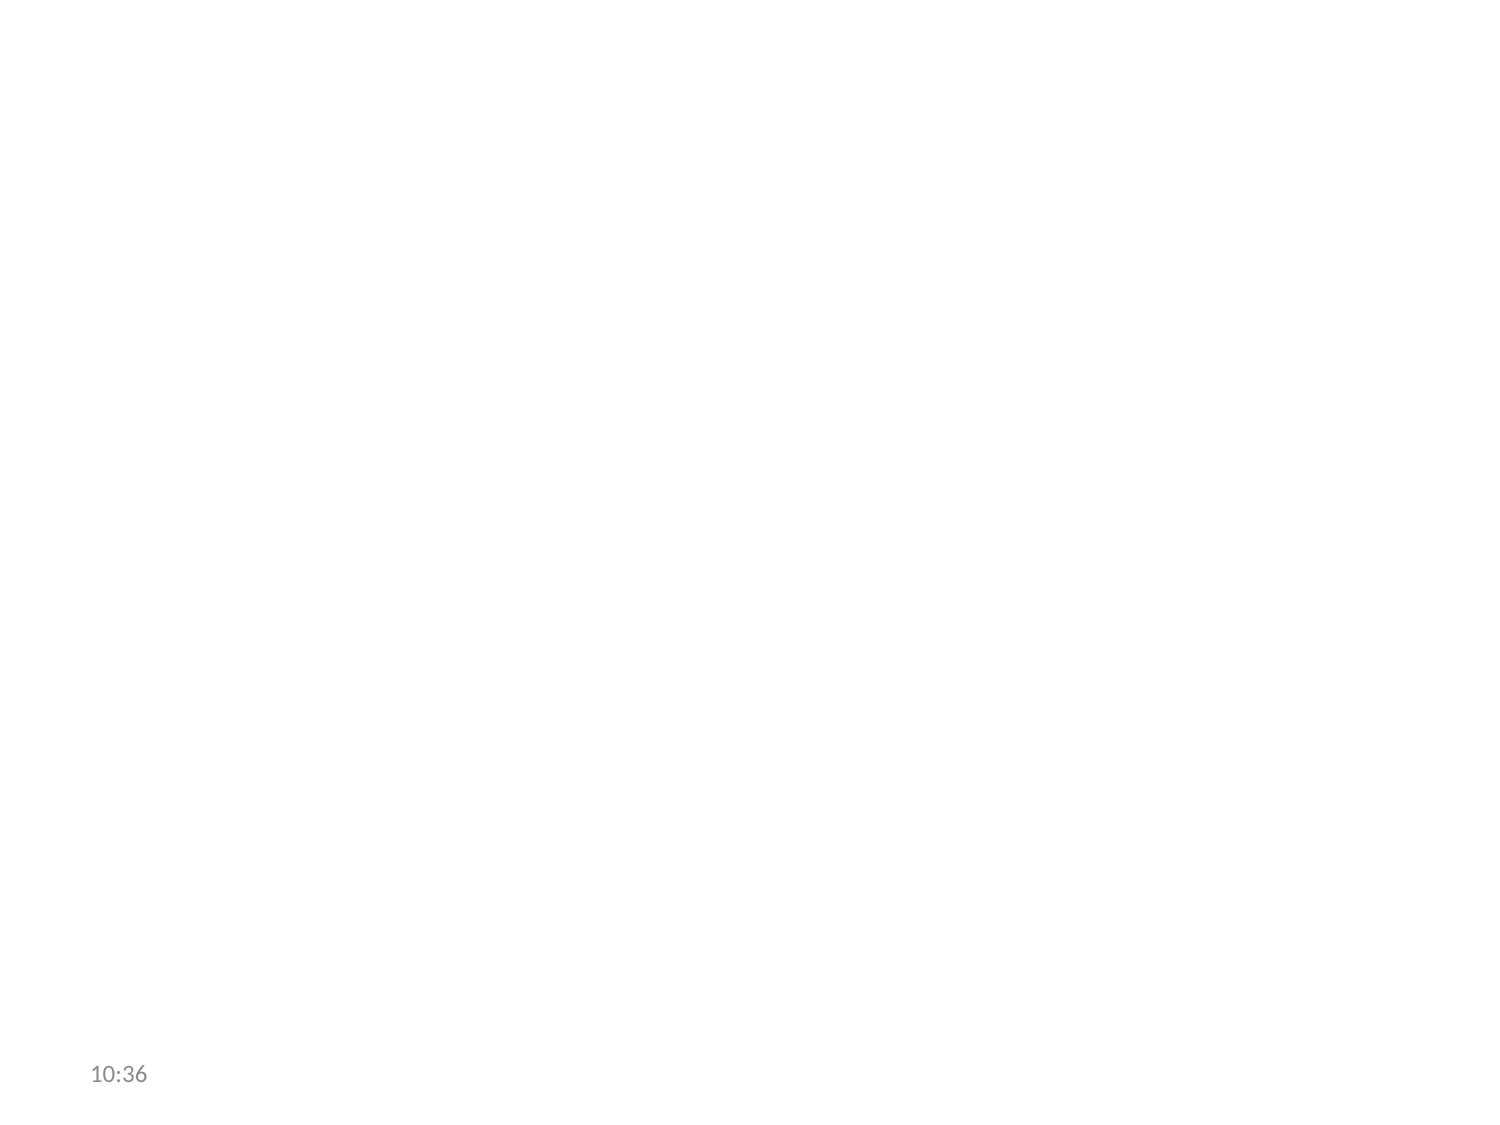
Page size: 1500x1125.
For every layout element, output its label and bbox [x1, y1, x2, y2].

slide_number [75, 1042, 425, 1103]
